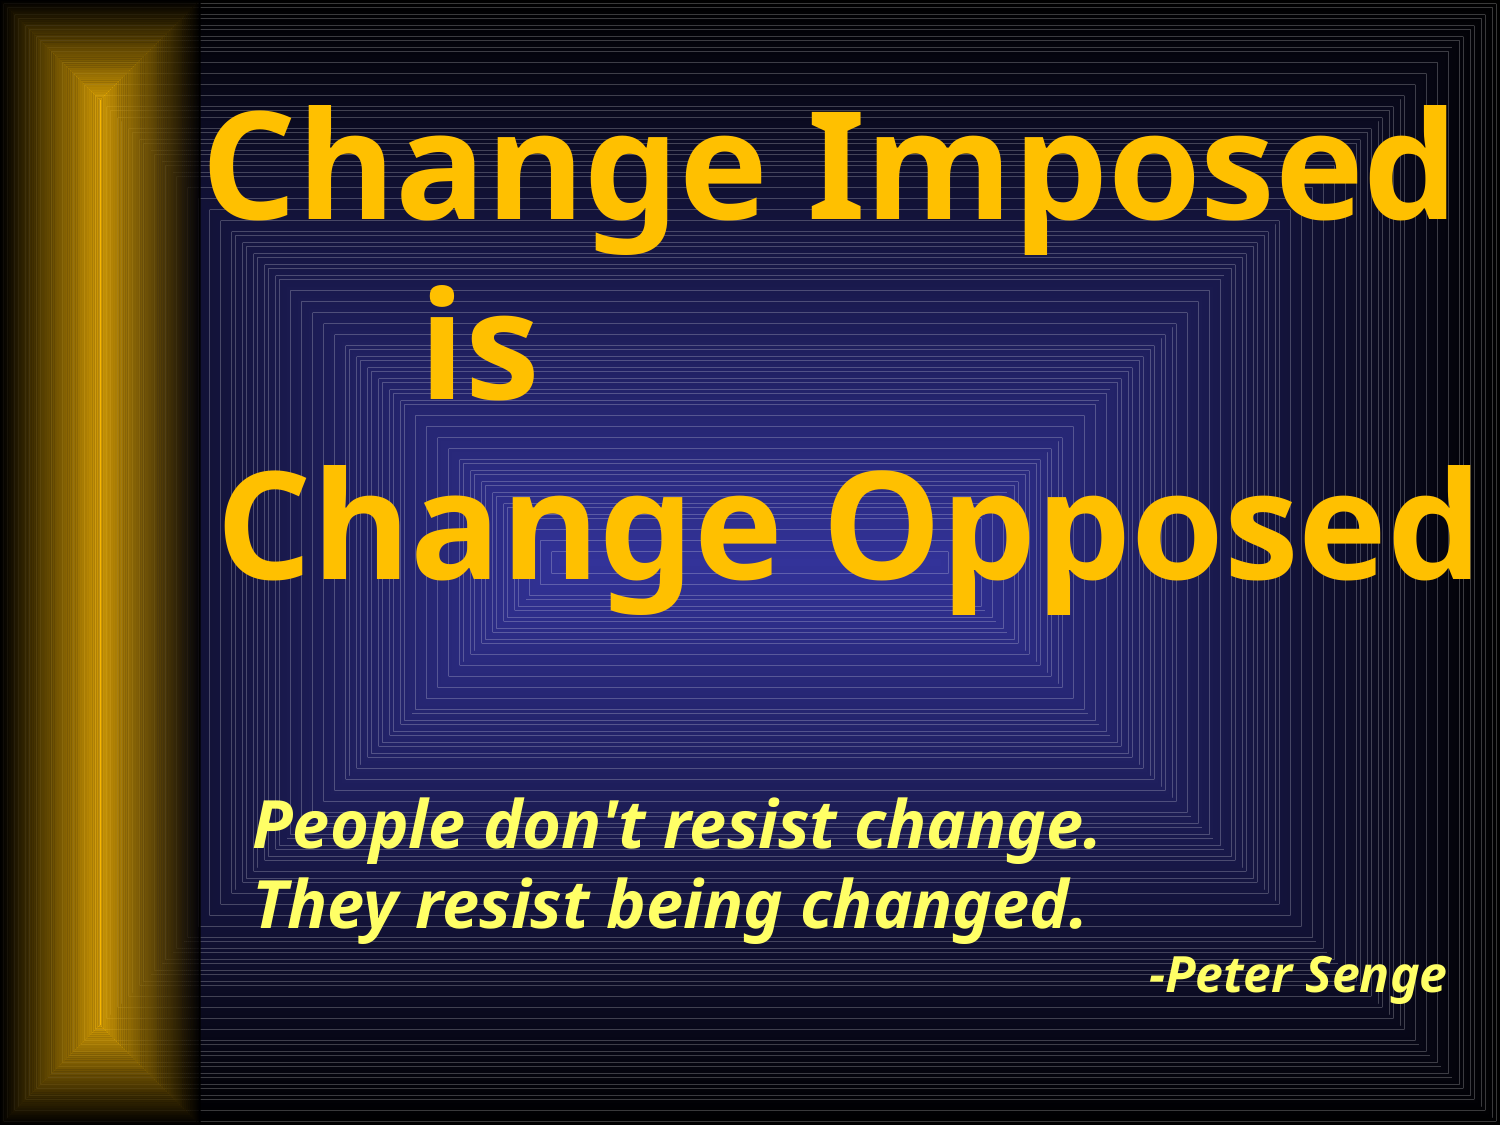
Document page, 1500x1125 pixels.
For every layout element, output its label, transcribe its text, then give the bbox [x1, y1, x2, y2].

text_box Change Imposed is Change Opposed [150, 62, 1500, 618]
text_box People don't resist change. They resist being changed. -Peter Senge [237, 774, 1463, 1010]
